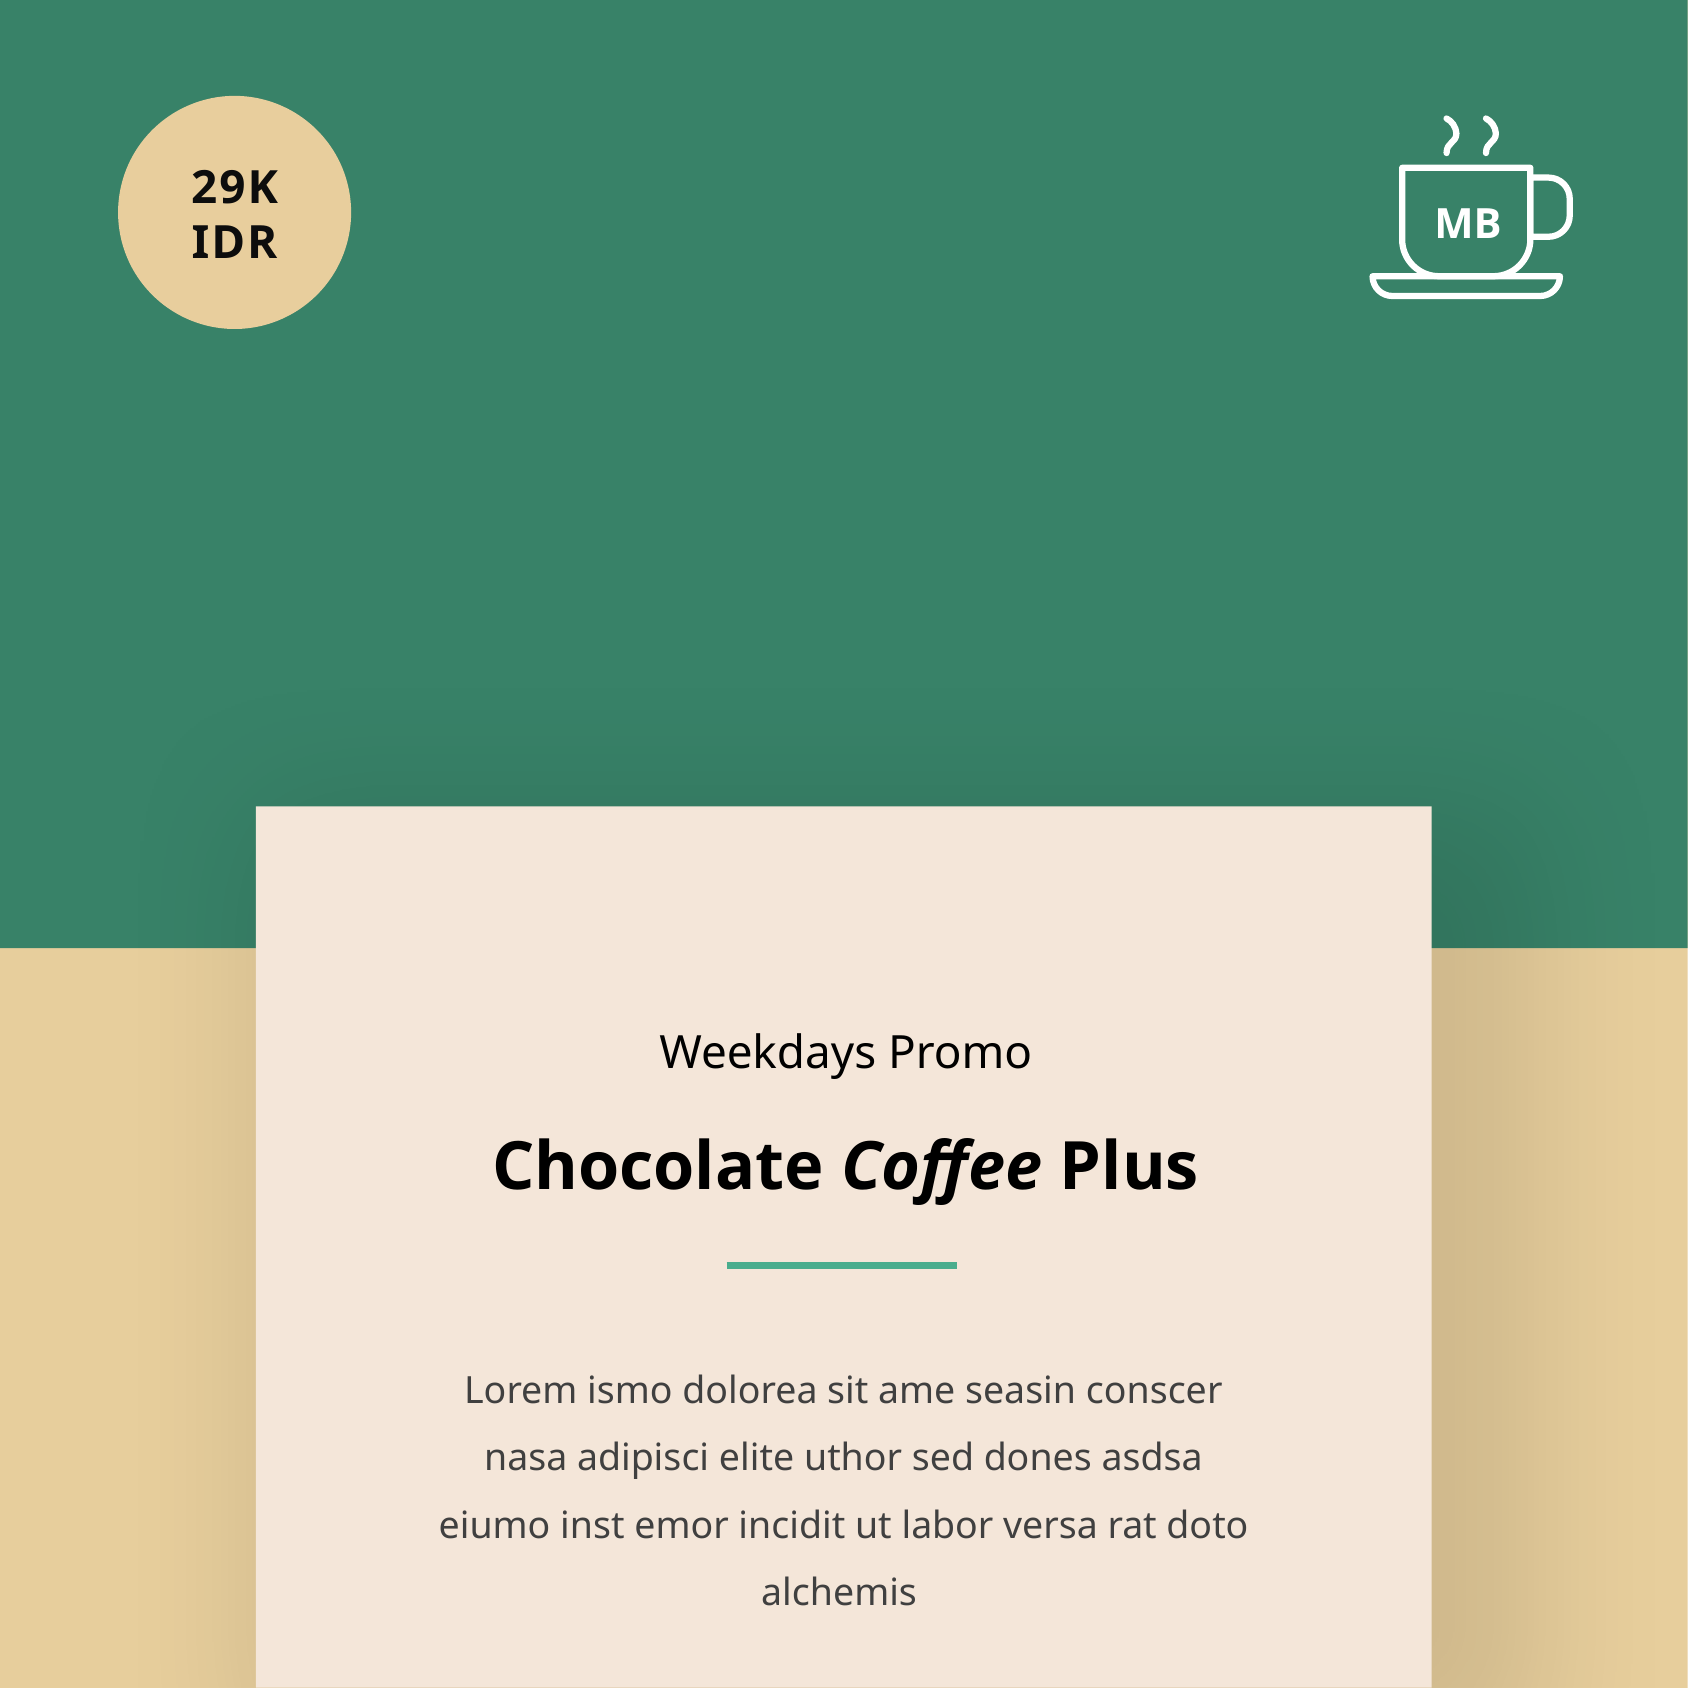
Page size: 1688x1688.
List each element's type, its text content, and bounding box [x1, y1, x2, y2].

text_box Weekdays Promo [605, 1014, 1087, 1085]
text_box Chocolate Coffee Plus [477, 1115, 1215, 1211]
text_box Lorem ismo dolorea sit ame seasin conscer nasa adipisci elite uthor sed dones asdsa eiumo inst emor incidit ut labor versa rat doto alchemis [422, 1335, 1265, 1621]
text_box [1352, 98, 1590, 336]
text_box 29K IDR [117, 94, 353, 331]
picture [486, 241, 1201, 960]
